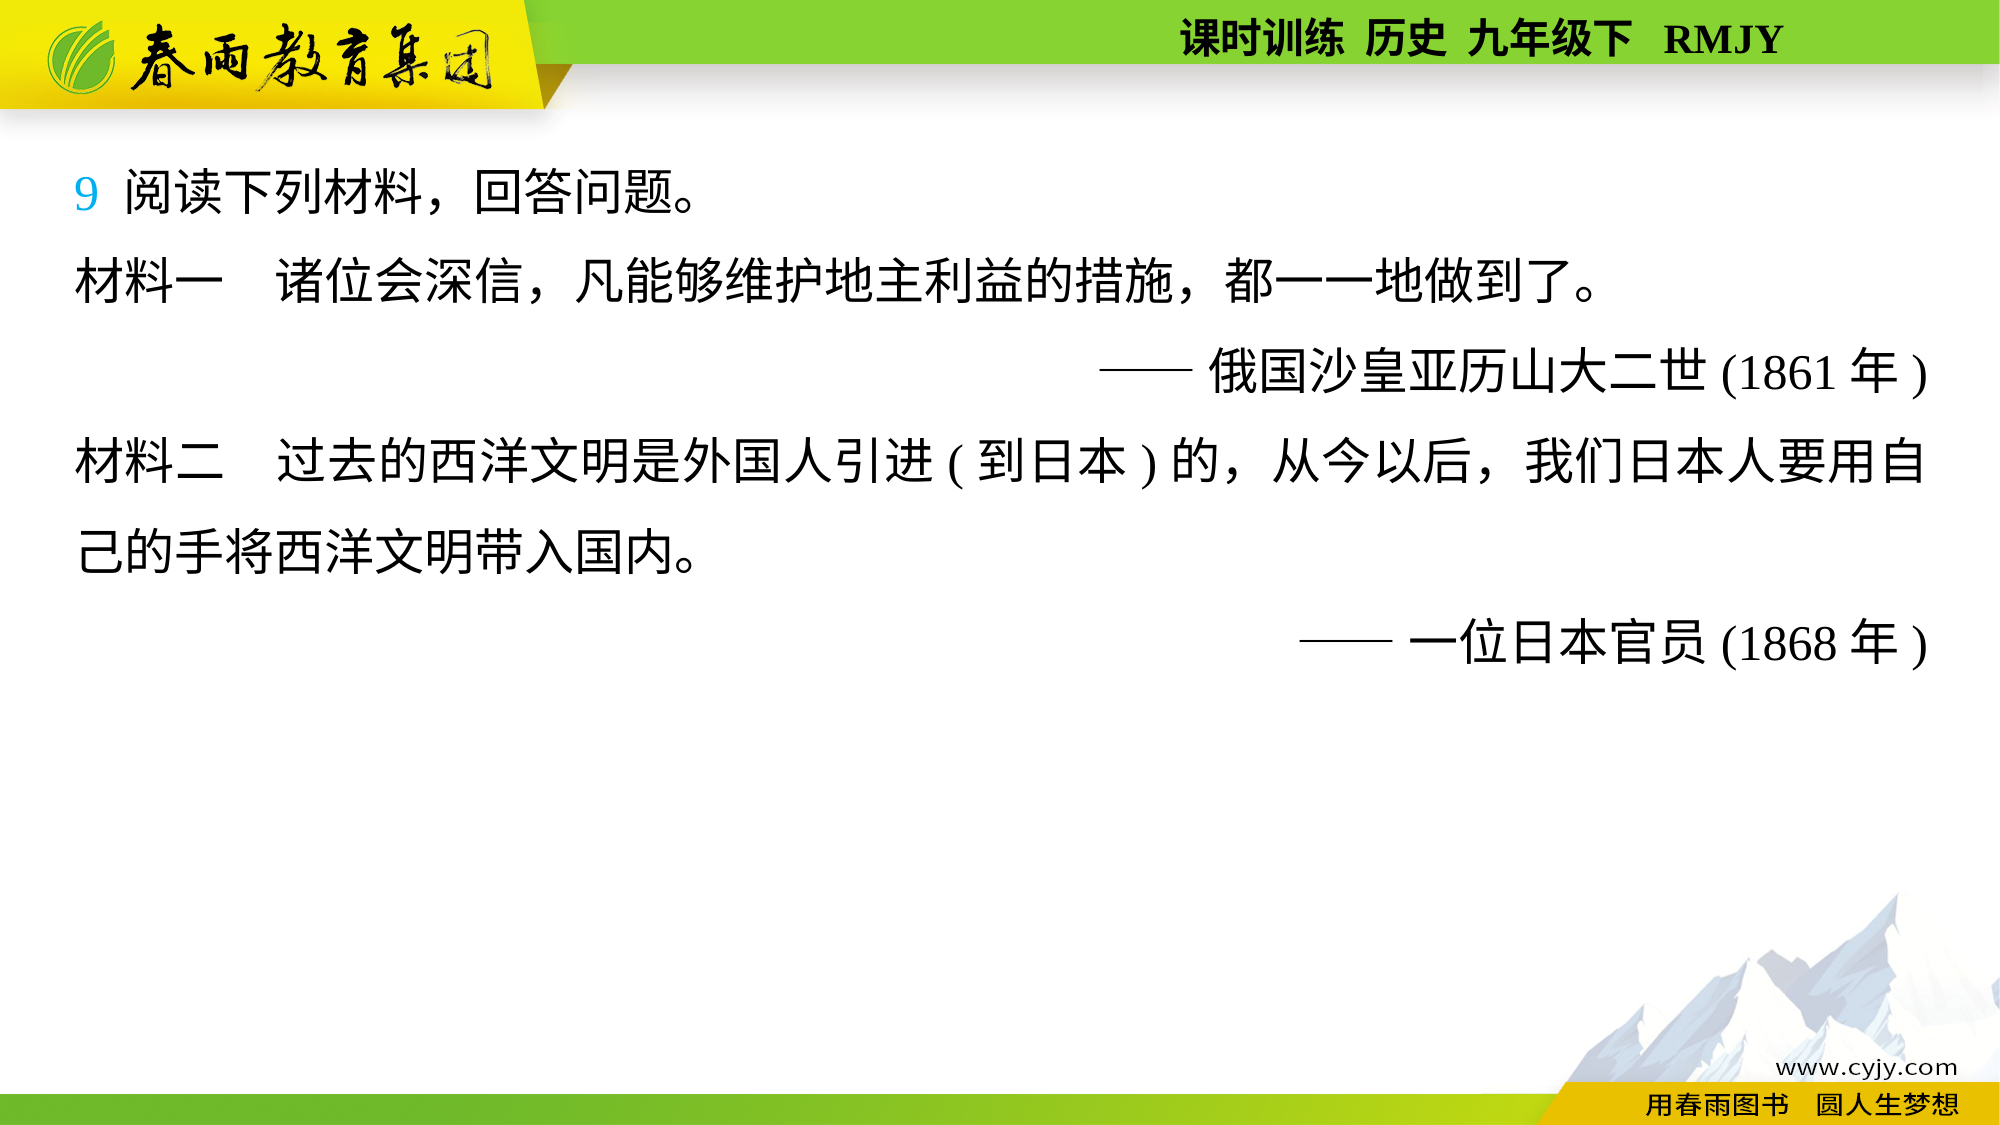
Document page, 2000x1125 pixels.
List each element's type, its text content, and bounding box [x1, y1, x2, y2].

picture [0, 0, 2000, 1125]
list 9 阅读下列材料，回答问题。 材料一 诸位会深信，凡能够维护地主利益的措施，都一一地做到了。 ——俄国沙皇亚历山大二世(1861年) 材料二 过去的西洋文明是外国人引进(到日本)的，从今以后，我们日本人要用自己的手将西洋文明带入国内。 ——一位日本官员(1868年) [59, 122, 1944, 683]
